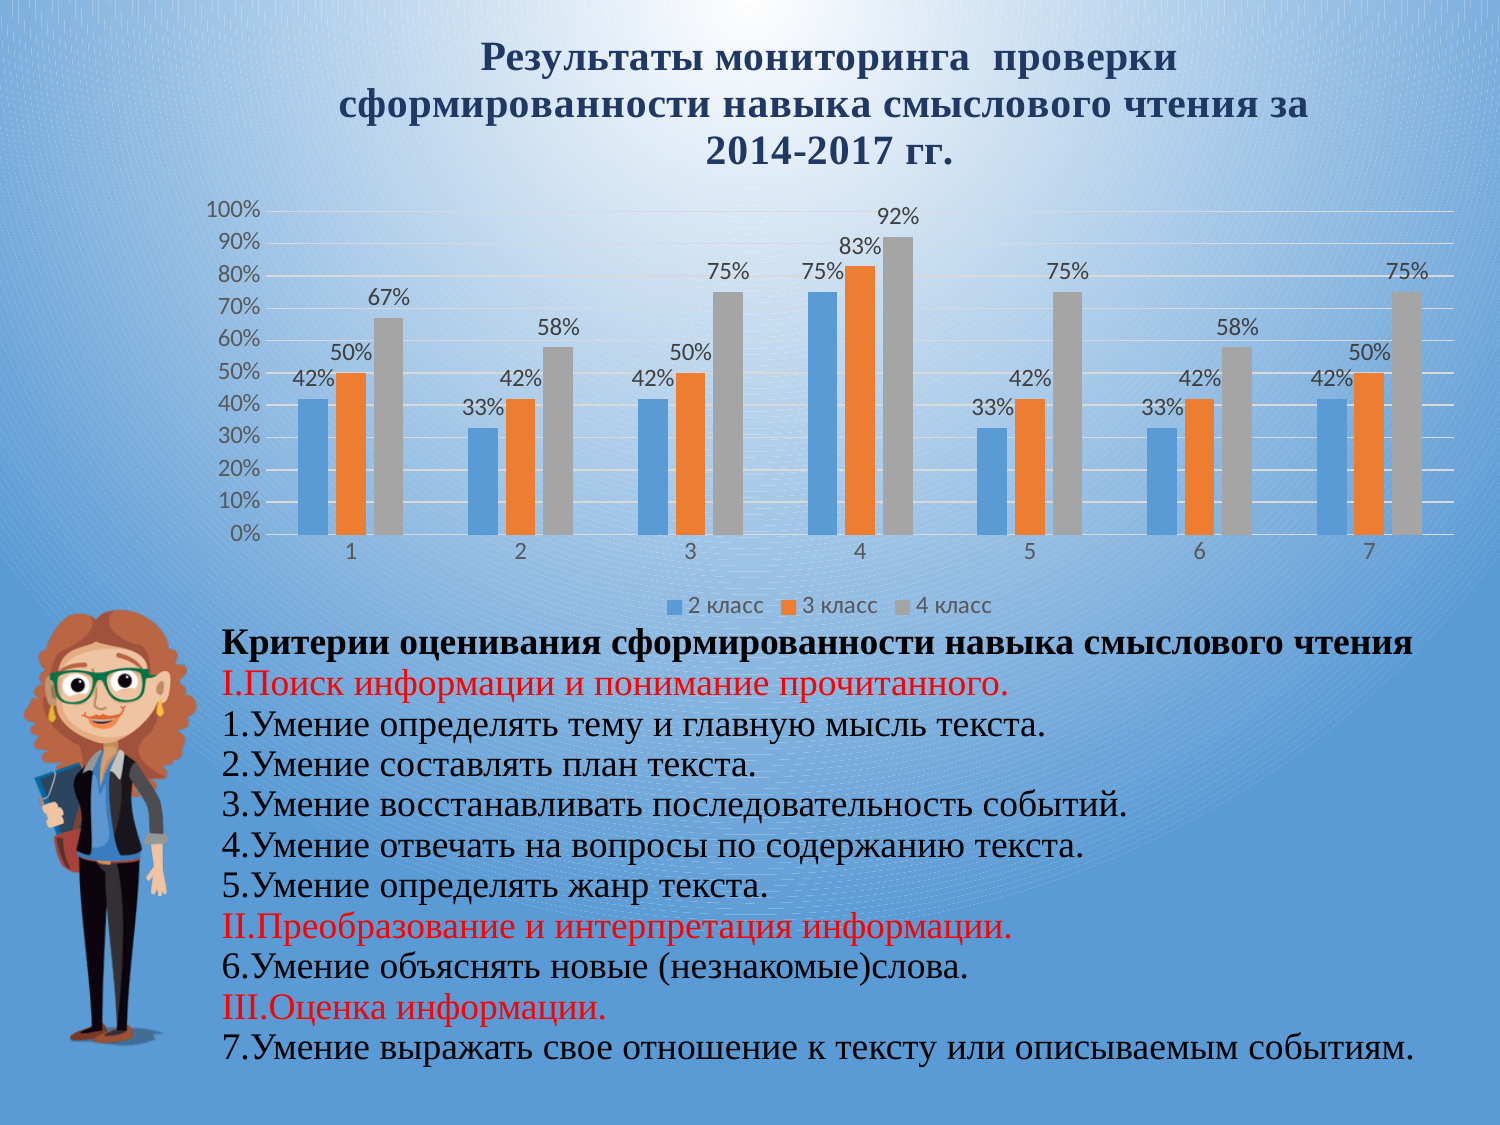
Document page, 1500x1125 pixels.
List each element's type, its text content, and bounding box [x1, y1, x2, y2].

title Критерии оценивания сформированности навыка смыслового чтения I.Поиск информации и понимание прочитанного. 1.Умение определять тему и главную мысль текста. 2.Умение составлять план текста. 3.Умение восстанавливать последовательность событий. 4.Умение отвечать на вопросы по содержанию текста. 5.Умение определять жанр текста. II.Преобразование и интерпретация информации. 6.Умение объяснять новые (незнакомые)слова. III.Оценка информации. 7.Умение выражать свое отношение к тексту или описываемым событиям. [404, 609, 1484, 1081]
chart [179, 0, 1481, 627]
picture [0, 562, 404, 1125]
